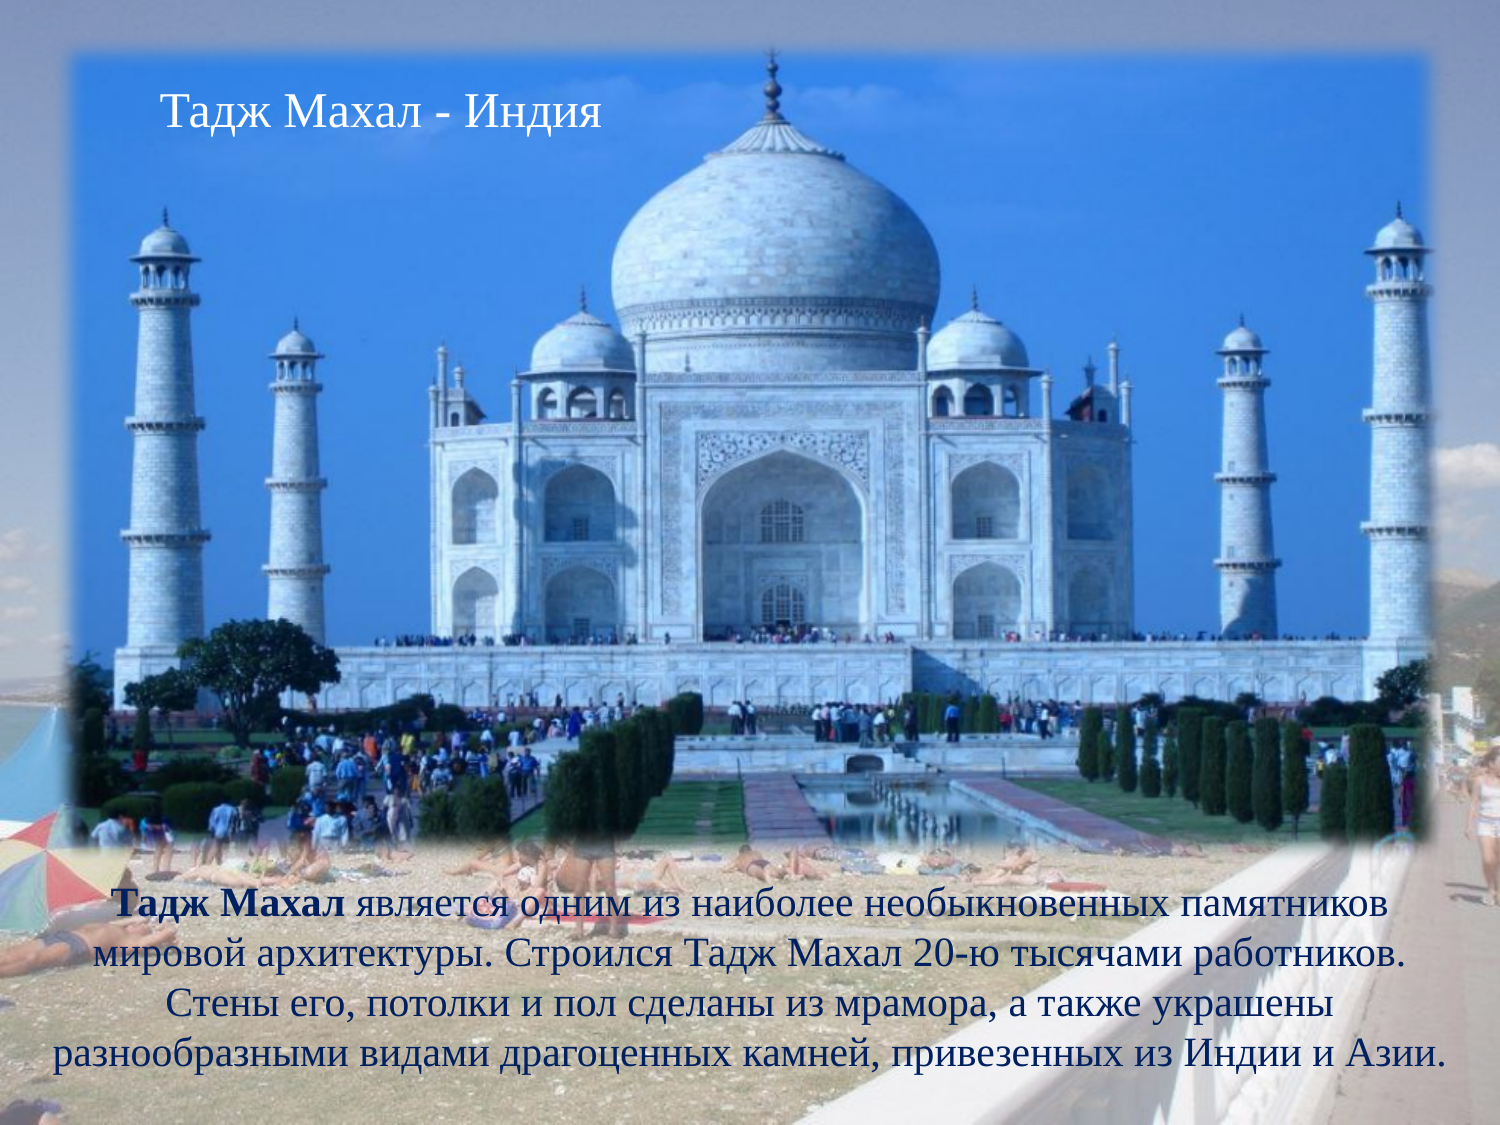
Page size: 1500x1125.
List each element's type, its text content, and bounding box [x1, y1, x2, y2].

text_box Тадж Махал является одним из наиболее необыкновенных памятников мировой архитектуры. Строился Тадж Махал 20-ю тысячами работников. Стены его, потолки и пол сделаны из мрамора, а также украшены разнообразными видами драгоценных камней, привезенных из Индии и Азии. [29, 867, 1471, 1082]
picture [52, 34, 1448, 863]
